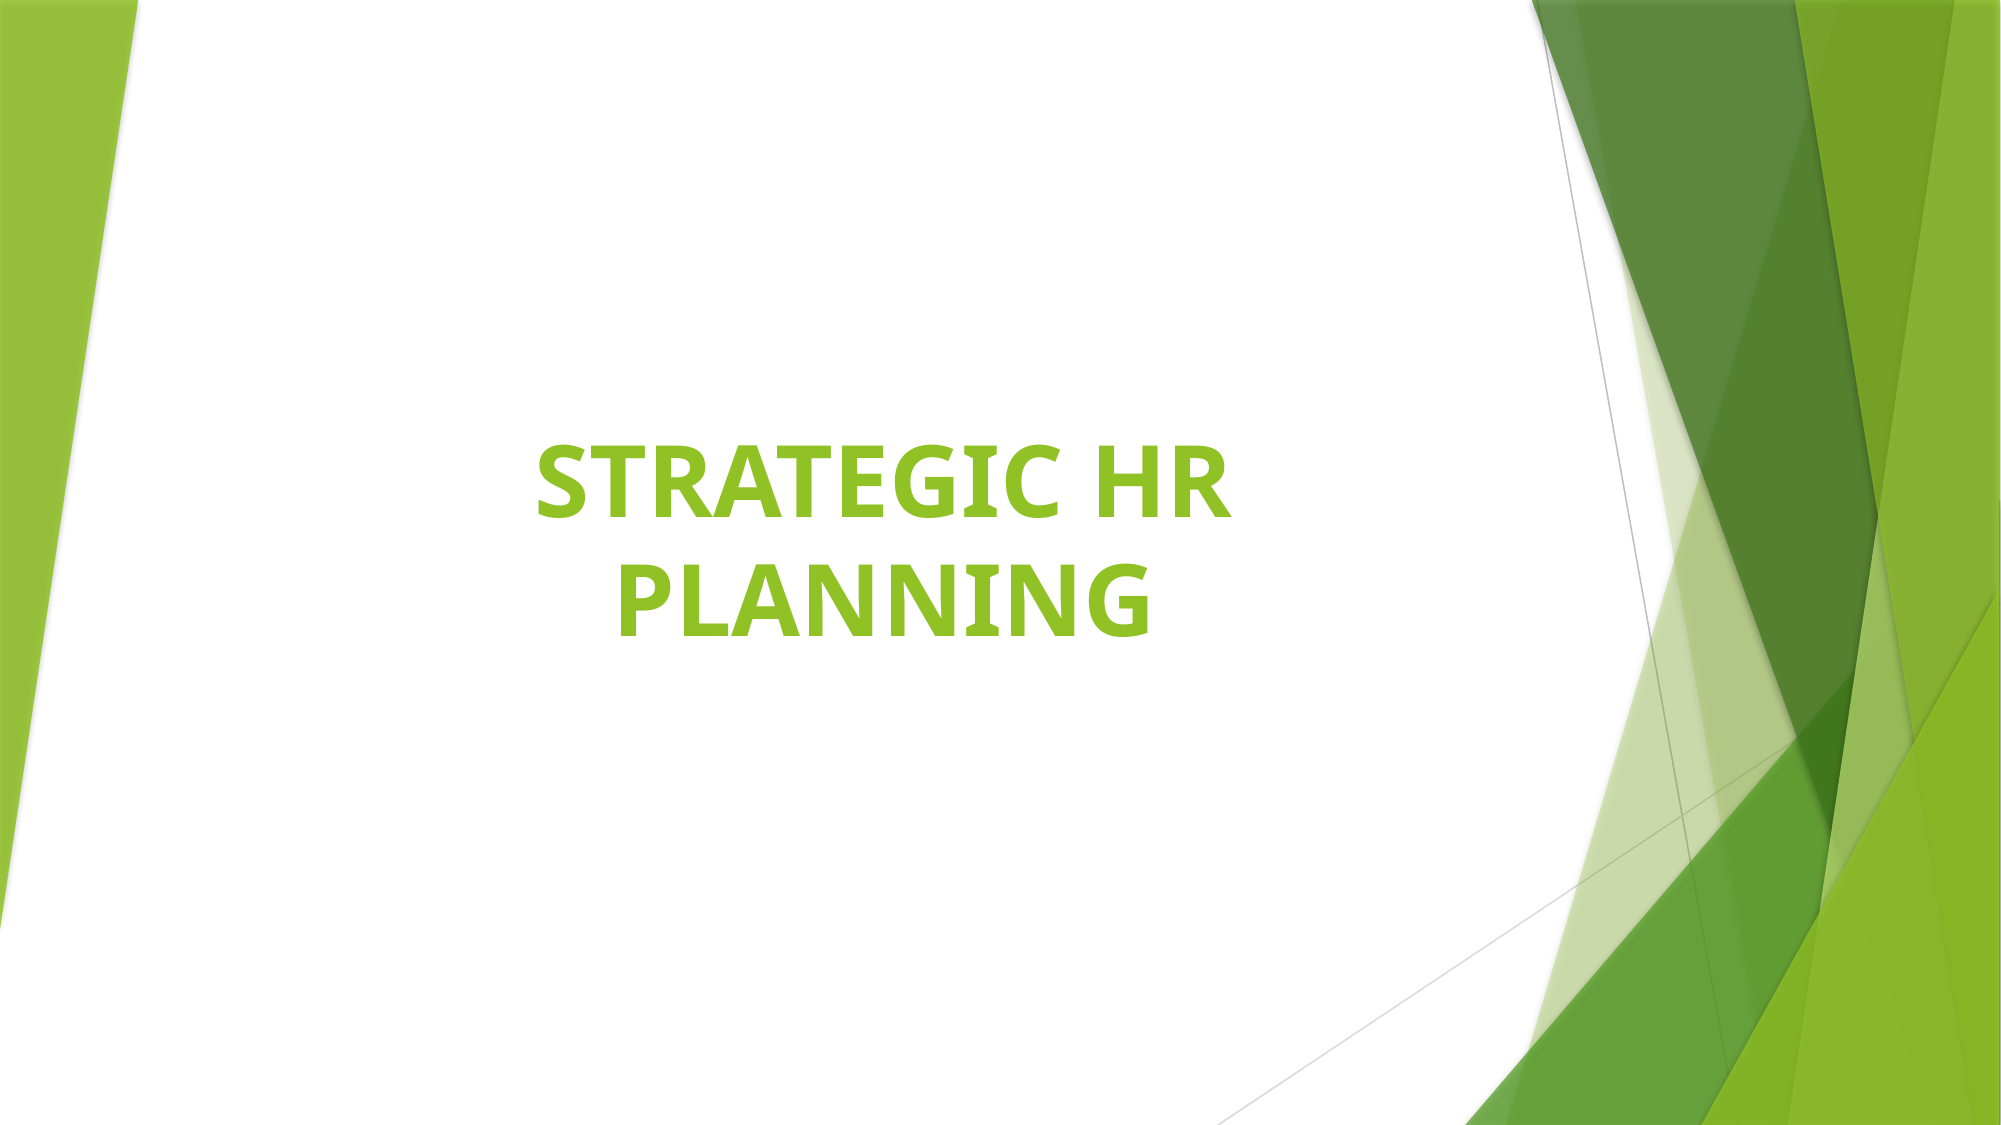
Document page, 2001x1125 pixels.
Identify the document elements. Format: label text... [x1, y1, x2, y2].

title STRATEGIC HR PLANNING [247, 394, 1522, 665]
